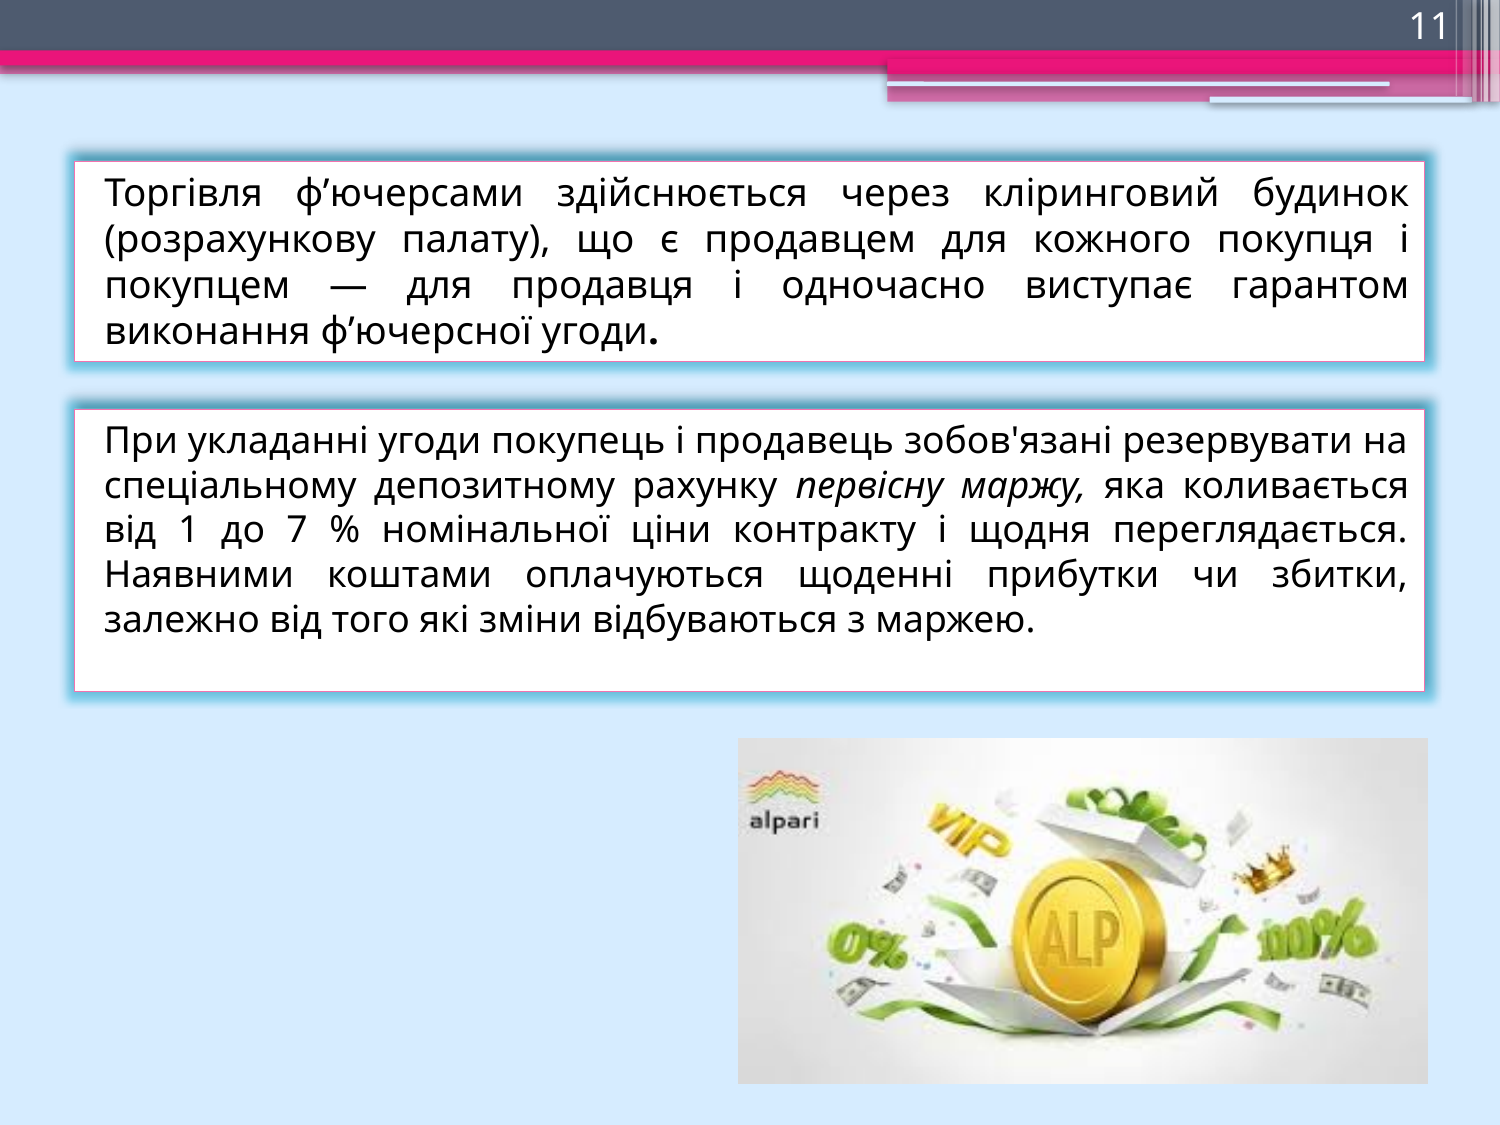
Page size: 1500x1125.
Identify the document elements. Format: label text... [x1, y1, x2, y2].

text_box Торгівля ф’ючерсами здійснюється через кліринговий будинок (розрахункову палату), що є продавцем для кожного покупця і покупцем — для продавця і одночасно виступає гарантом виконання ф’ючерсної угоди. [74, 160, 1425, 362]
text_box При укладанні угоди покупець і продавець зобов'язані резервувати на спеціальному депозитному рахунку первісну маржу, яка коливається від 1 до 7 % номінальної ціни контракту і щодня переглядається. Наявними коштами оплачуються щоденні прибутки чи збитки, залежно від того які зміни відбуваються з маржею. [74, 408, 1425, 692]
slide_number 11 [1341, 0, 1466, 61]
picture [737, 738, 1428, 1084]
